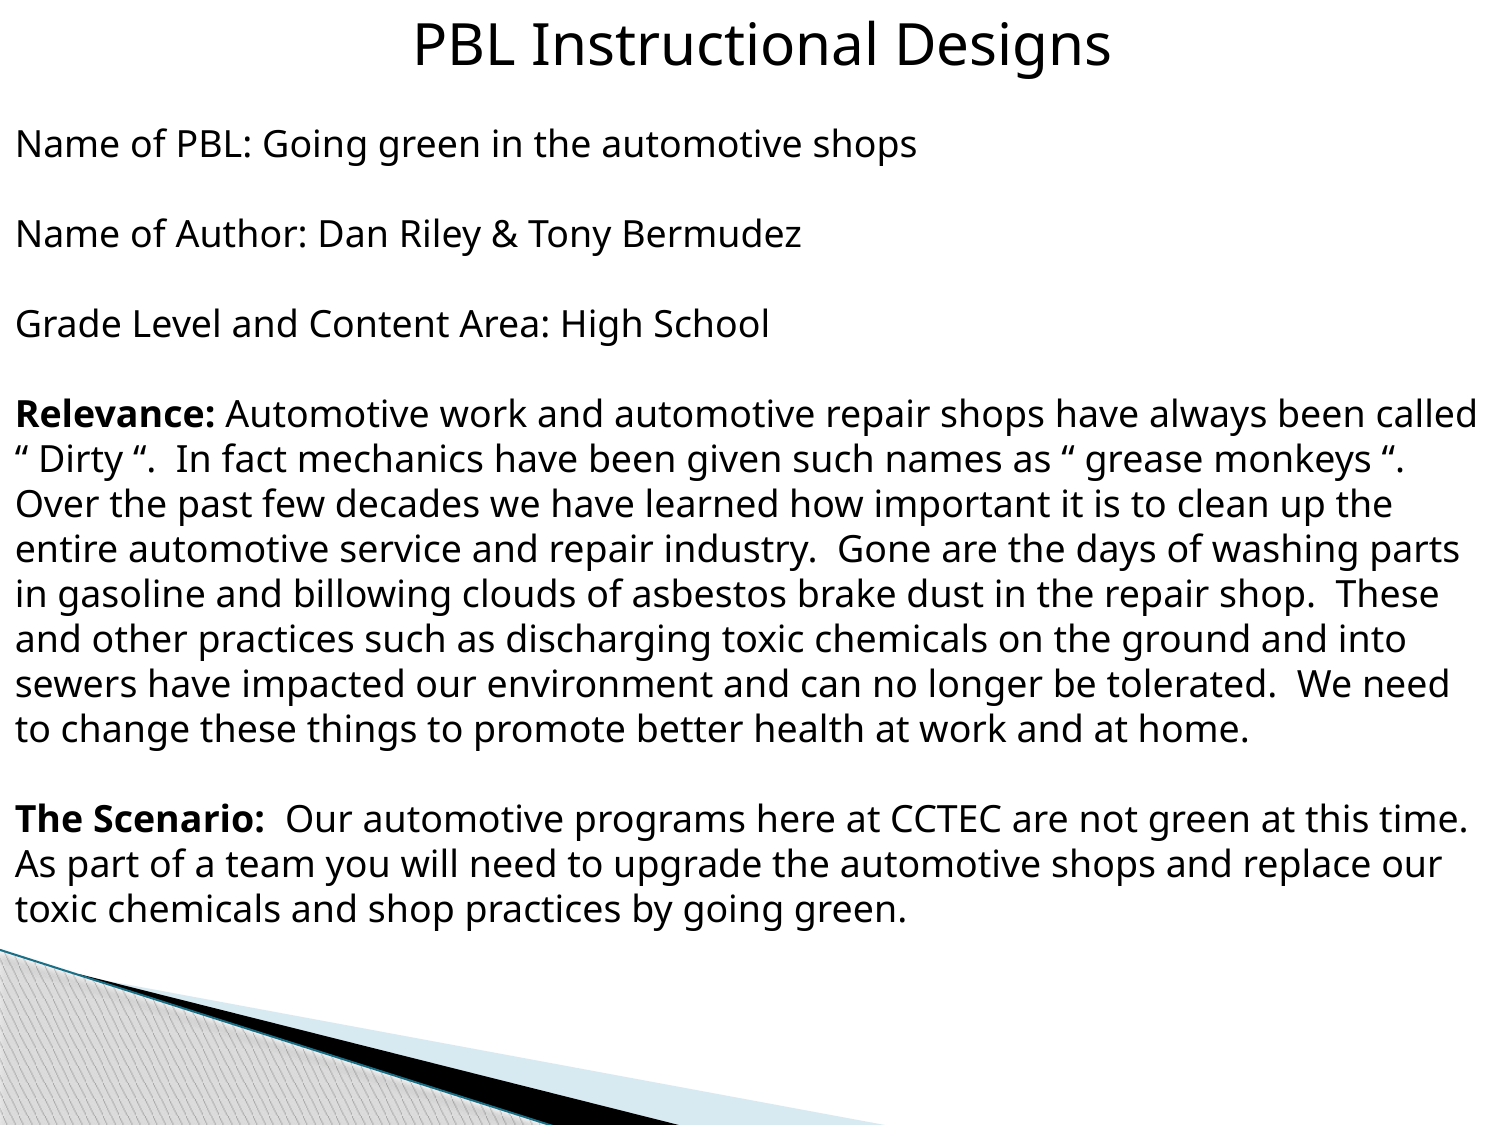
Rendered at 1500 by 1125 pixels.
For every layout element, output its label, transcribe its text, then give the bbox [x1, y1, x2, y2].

text_box Name of PBL: Going green in the automotive shops Name of Author: Dan Riley & Tony Bermudez Grade Level and Content Area: High School Relevance: Automotive work and automotive repair shops have always been called “ Dirty “. In fact mechanics have been given such names as “ grease monkeys “. Over the past few decades we have learned how important it is to clean up the entire automotive service and repair industry. Gone are the days of washing parts in gasoline and billowing clouds of asbestos brake dust in the repair shop. These and other practices such as discharging toxic chemicals on the ground and into sewers have impacted our environment and can no longer be tolerated. We need to change these things to promote better health at work and at home. The Scenario: Our automotive programs here at CCTEC are not green at this time. As part of a team you will need to upgrade the automotive shops and replace our toxic chemicals and shop practices by going green. [0, 112, 1500, 1073]
text_box PBL Instructional Designs [87, 0, 1438, 85]
